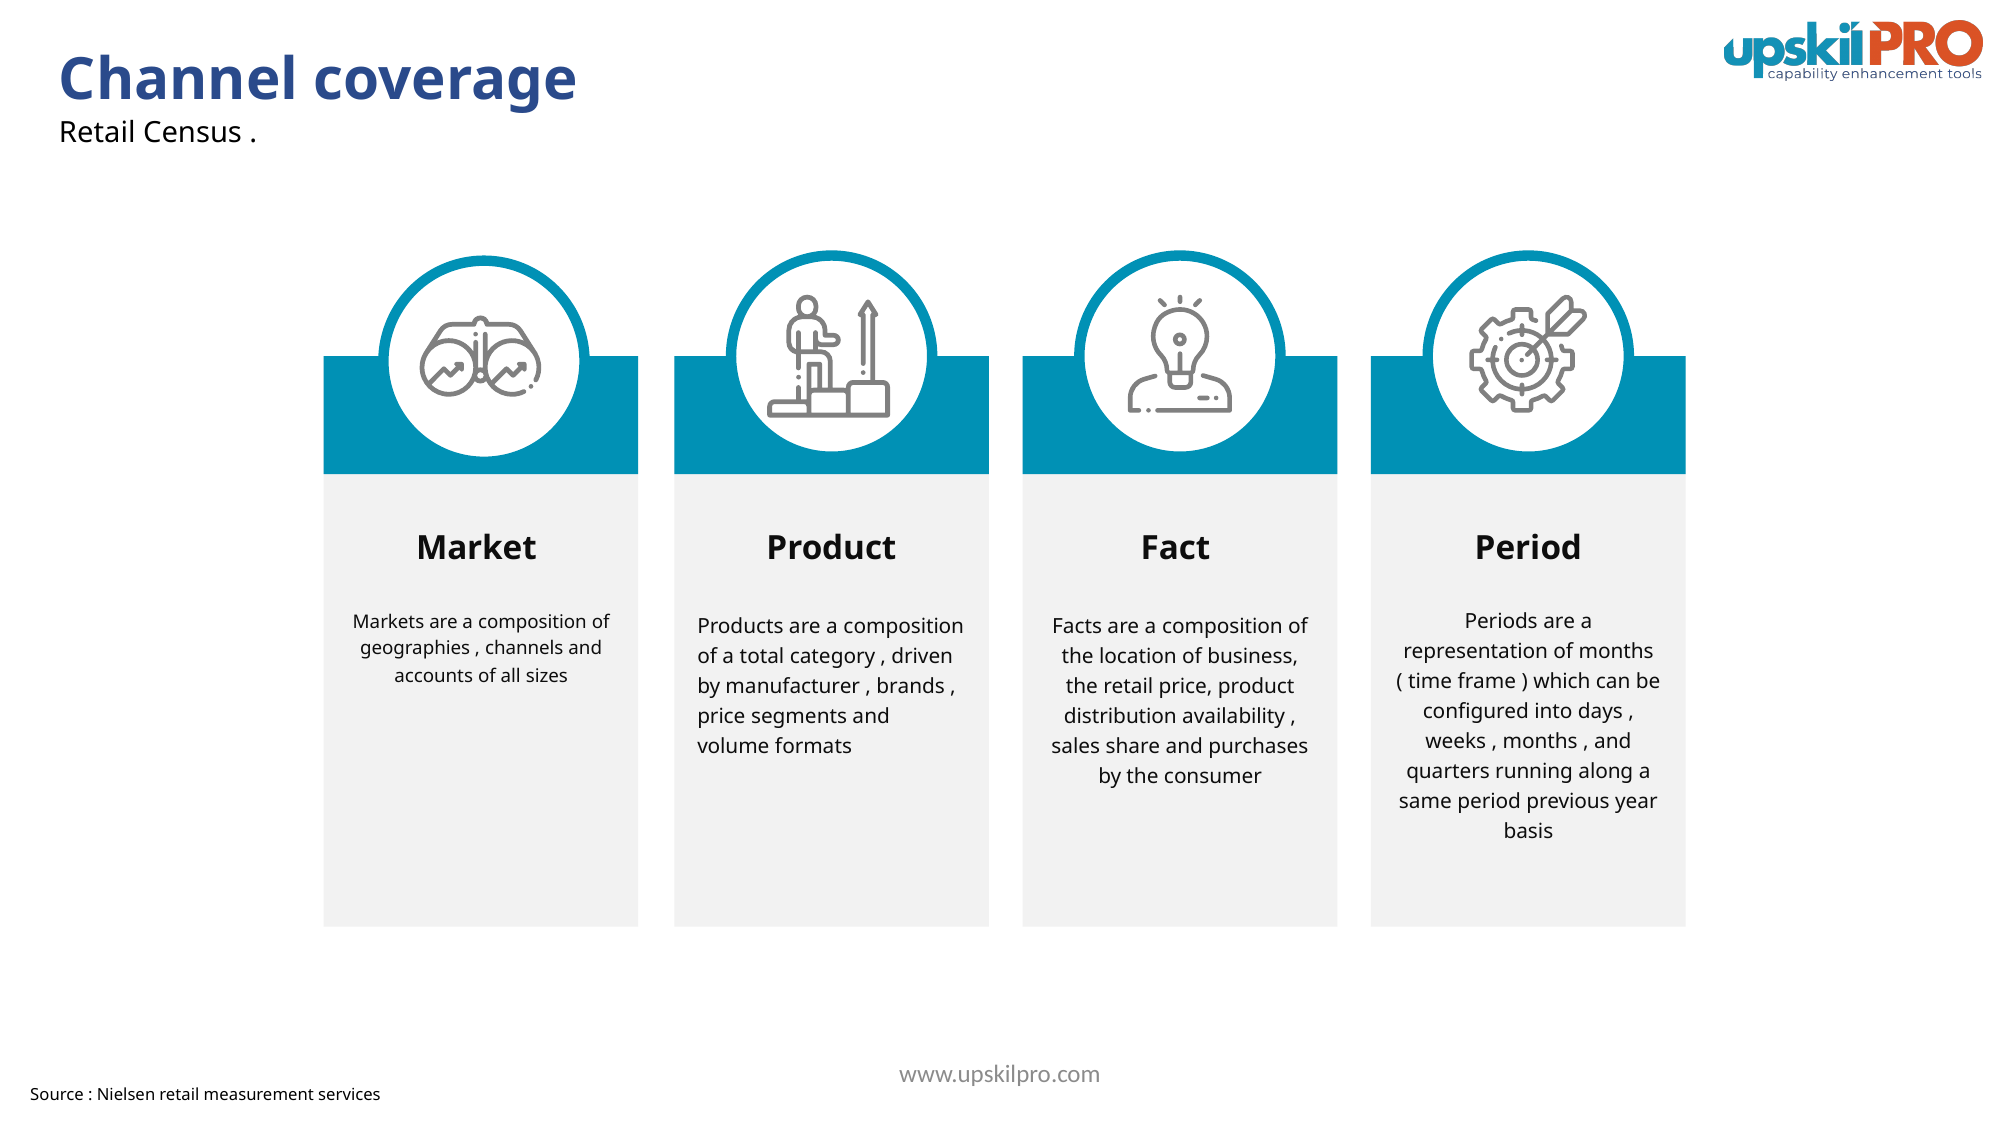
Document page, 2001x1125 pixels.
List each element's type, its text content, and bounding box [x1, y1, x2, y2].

text_box [1022, 356, 1338, 475]
text_box Periods are a representation of months ( time frame ) which can be configured into days , weeks , months , and quarters running along a same period previous year basis [1386, 574, 1671, 847]
text_box [1469, 307, 1575, 413]
text_box [419, 315, 542, 397]
text_box [1370, 356, 1686, 475]
text_box [323, 356, 639, 475]
text_box [1157, 298, 1167, 308]
text_box Products are a composition of a total category , driven by manufacturer , brands , price segments and volume formats [689, 574, 974, 762]
text_box [1370, 475, 1686, 927]
text_box Product [751, 518, 912, 574]
footer www.upskilpro.com [662, 1042, 1338, 1103]
text_box [767, 294, 891, 418]
text_box [674, 475, 989, 927]
text_box [383, 260, 585, 462]
text_box [1193, 298, 1203, 308]
text_box [323, 475, 639, 927]
text_box Markets are a composition of geographies , channels and accounts of all sizes [339, 574, 623, 690]
text_box Market [401, 518, 561, 574]
text_box [1022, 475, 1338, 927]
text_box [1177, 294, 1183, 305]
text_box [1485, 294, 1588, 397]
text_box [1127, 373, 1158, 413]
text_box Period [1459, 518, 1597, 574]
text_box Fact [1125, 518, 1234, 574]
text_box [674, 356, 989, 475]
text_box Facts are a composition of the location of business, the retail price, product distribution availability , sales share and purchases by the consumer [1038, 574, 1322, 792]
text_box [1155, 373, 1232, 413]
text_box Source : Nielsen retail measurement services [15, 1076, 481, 1111]
picture [1724, 20, 1983, 81]
text_box [731, 255, 933, 457]
text_box [1427, 255, 1629, 457]
text_box [1079, 255, 1281, 457]
text_box Channel coverage Retail Census . [44, 34, 1349, 157]
text_box [1150, 307, 1210, 390]
